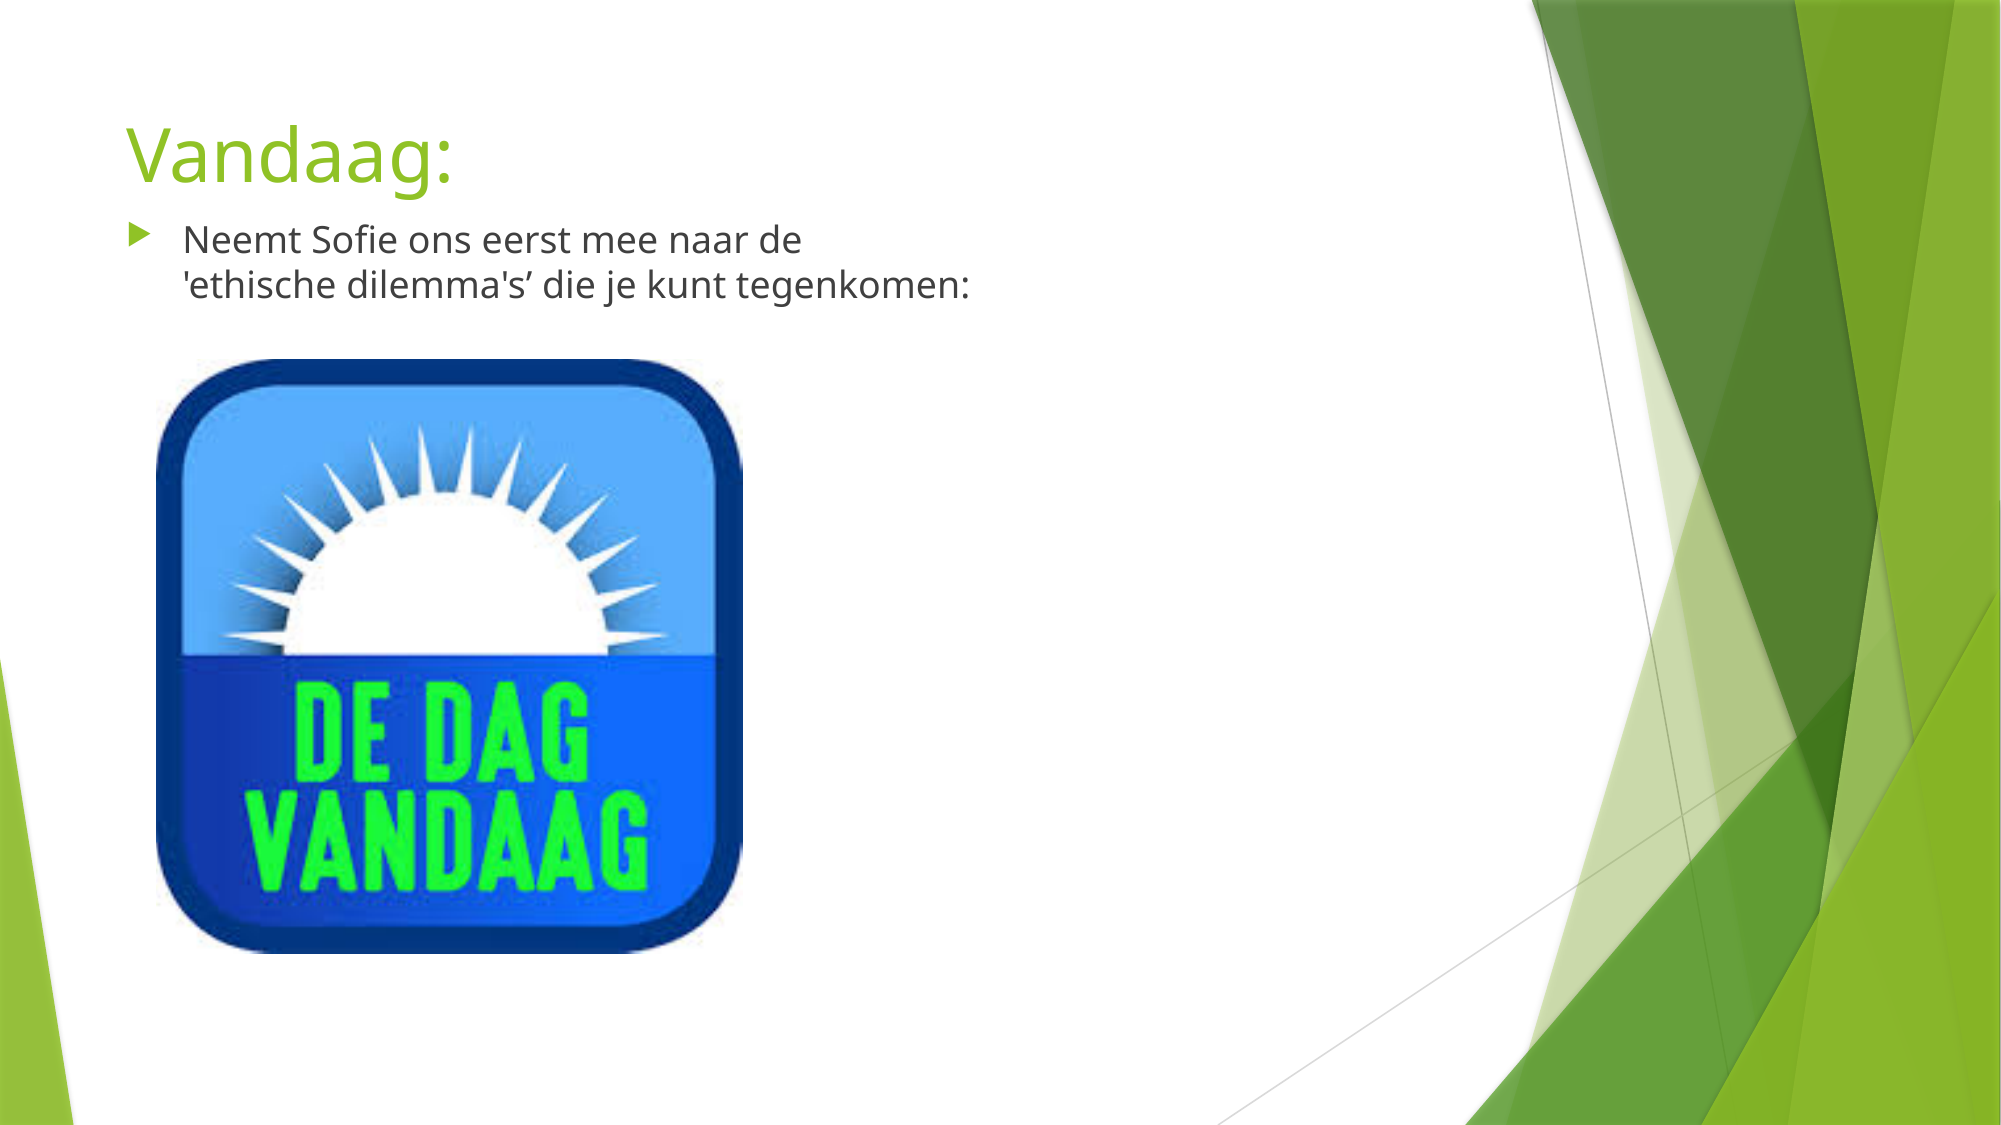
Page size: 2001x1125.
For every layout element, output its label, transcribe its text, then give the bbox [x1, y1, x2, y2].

title Vandaag: [111, 99, 1522, 208]
picture [156, 359, 743, 954]
list Neemt Sofie ons eerst mee naar de 'ethische dilemma's’ die je kunt tegenkomen: [111, 208, 1522, 845]
